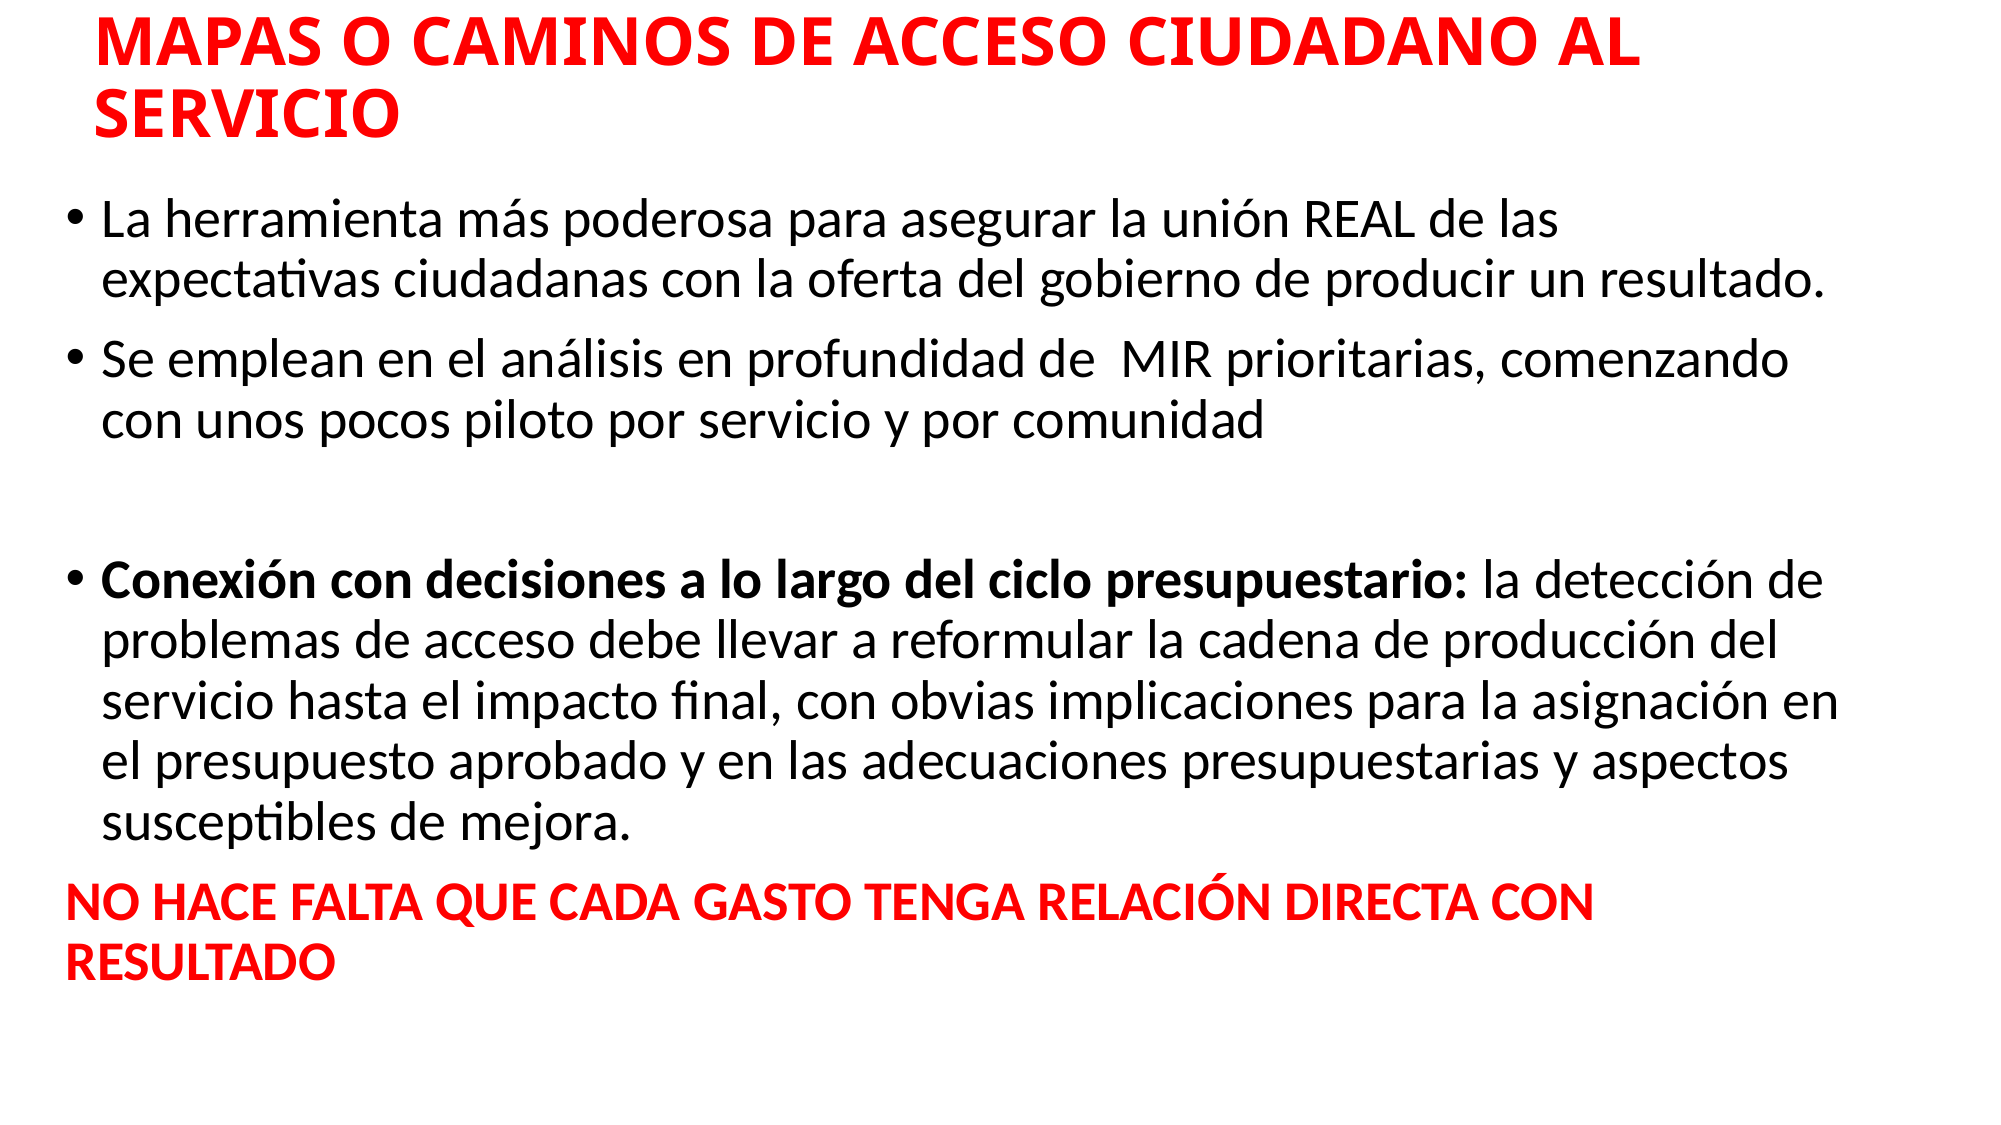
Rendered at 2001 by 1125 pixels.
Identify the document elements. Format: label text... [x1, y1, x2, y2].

list La herramienta más poderosa para asegurar la unión REAL de las expectativas ciudadanas con la oferta del gobierno de producir un resultado. Se emplean en el análisis en profundidad de MIR prioritarias, comenzando con unos pocos piloto por servicio y por comunidad Conexión con decisiones a lo largo del ciclo presupuestario: la detección de problemas de acceso debe llevar a reformular la cadena de producción del servicio hasta el impacto final, con obvias implicaciones para la asignación en el presupuesto aprobado y en las adecuaciones presupuestarias y aspectos susceptibles de mejora. NO HACE FALTA QUE CADA GASTO TENGA RELACIÓN DIRECTA CON RESULTADO [50, 181, 1863, 1014]
title MAPAS O CAMINOS DE ACCESO CIUDADANO AL SERVICIO [78, 0, 1863, 161]
